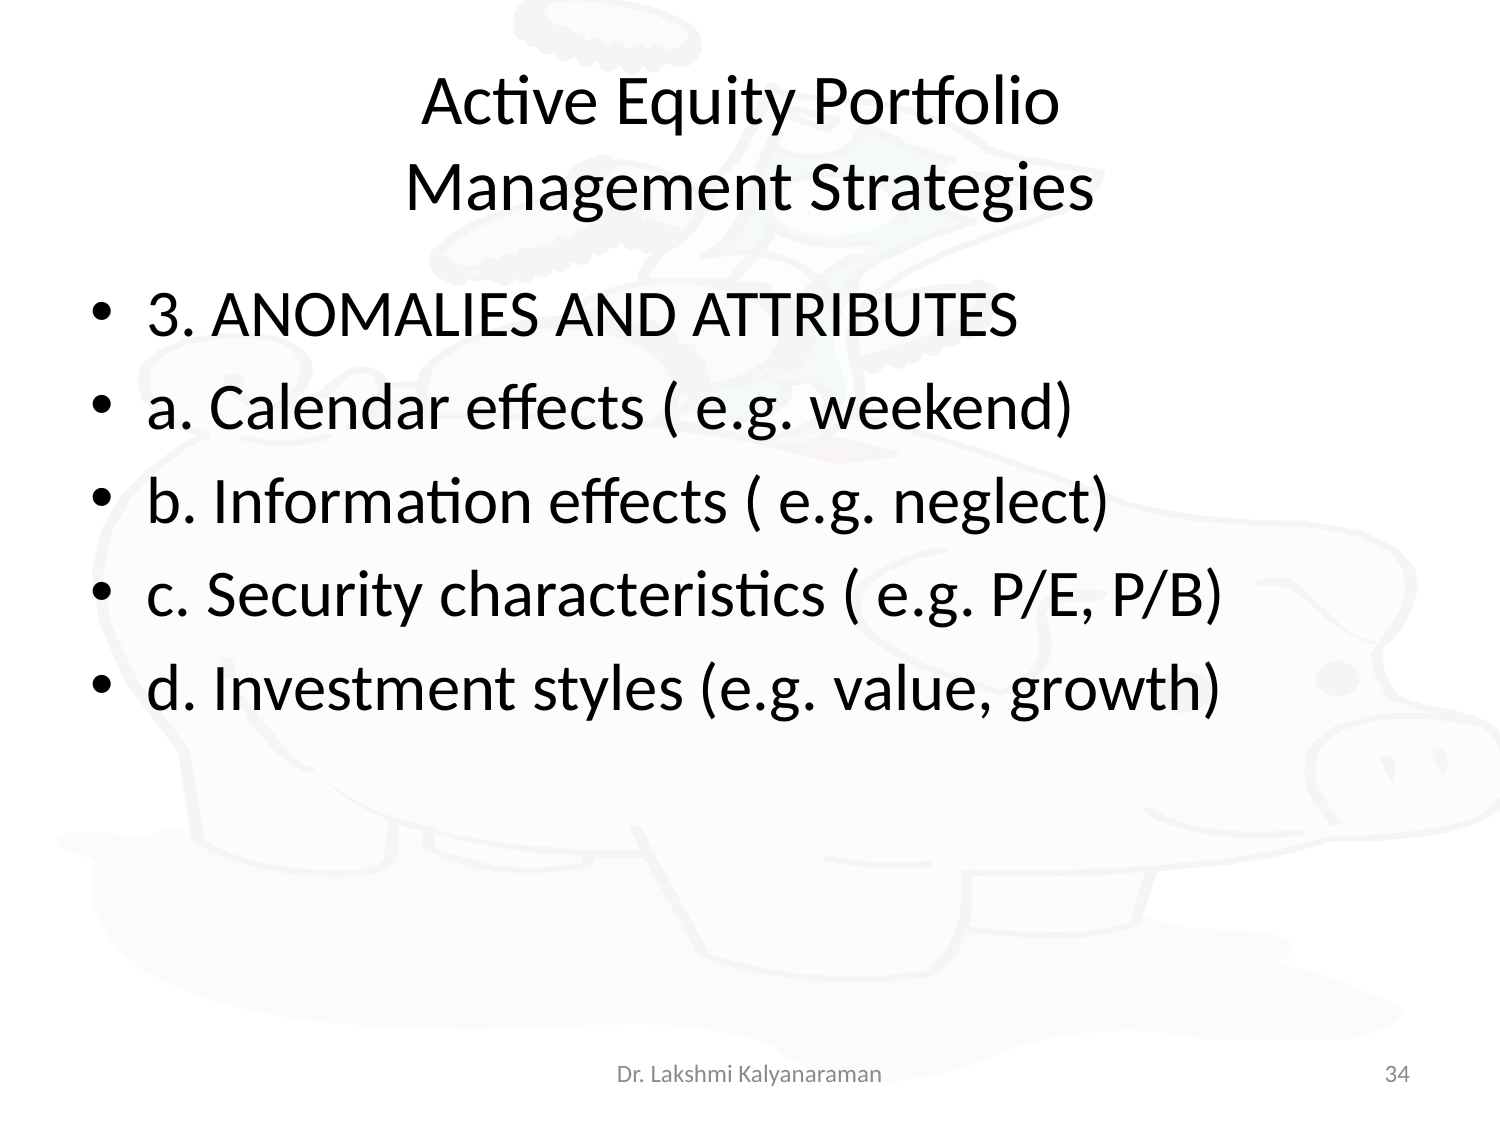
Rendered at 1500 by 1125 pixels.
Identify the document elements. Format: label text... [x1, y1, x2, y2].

slide_number 34 [1074, 1042, 1425, 1103]
title Active Equity Portfolio Management Strategies [75, 45, 1425, 233]
list 3. ANOMALIES AND ATTRIBUTES a. Calendar effects ( e.g. weekend) b. Information effects ( e.g. neglect) c. Security characteristics ( e.g. P/E, P/B) d. Investment styles (e.g. value, growth) [75, 262, 1425, 1005]
footer Dr. Lakshmi Kalyanaraman [512, 1042, 988, 1103]
